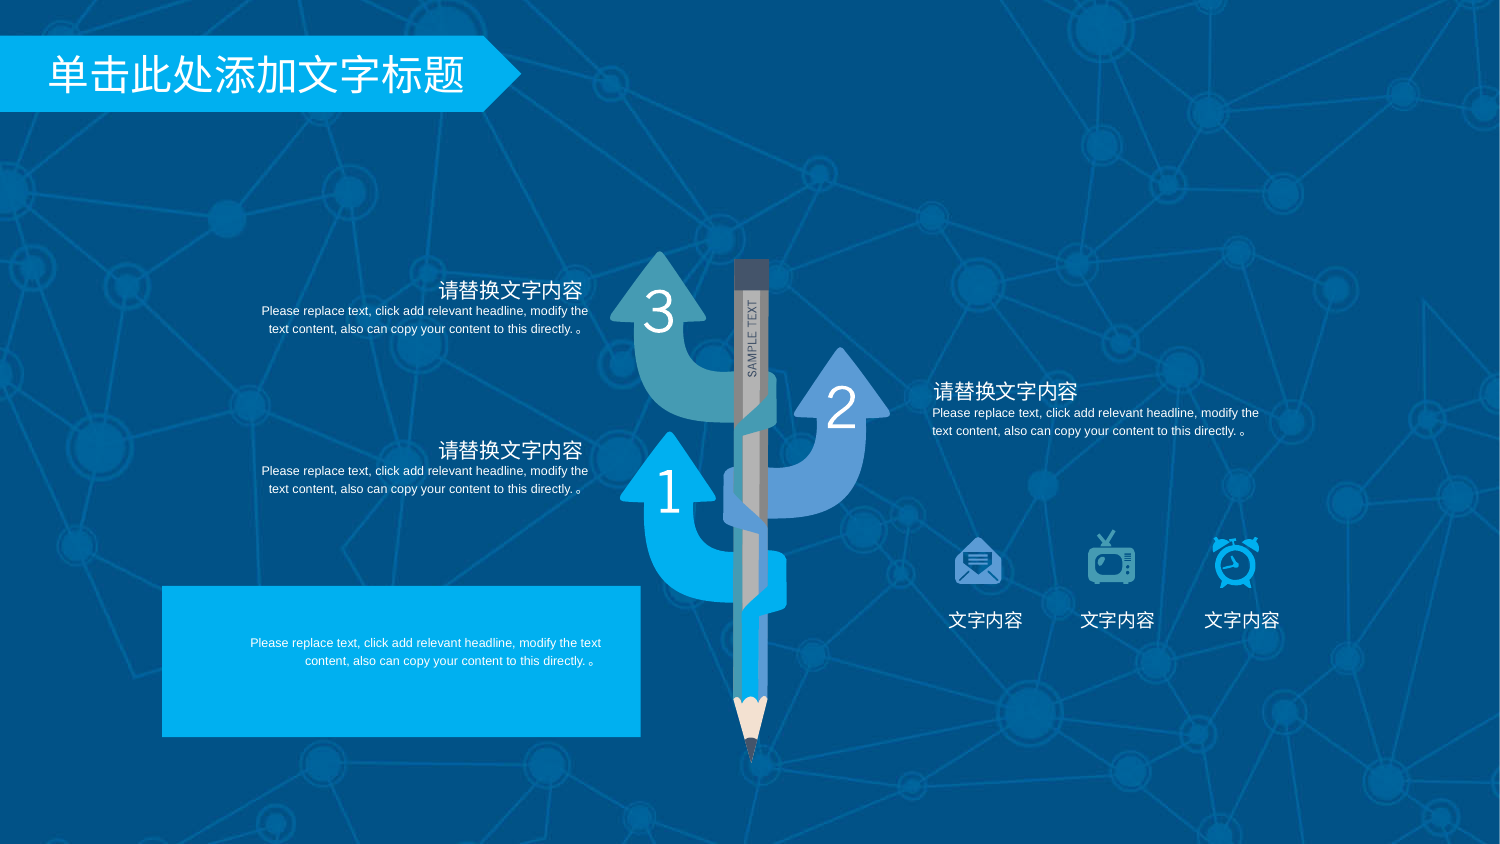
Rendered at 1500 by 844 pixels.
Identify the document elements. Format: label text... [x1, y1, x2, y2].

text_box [162, 585, 641, 738]
text_box [1088, 529, 1135, 584]
text_box [1212, 536, 1256, 588]
text_box [1241, 536, 1259, 553]
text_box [607, 249, 893, 763]
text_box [230, 425, 604, 505]
text_box 文字内容 [1193, 599, 1291, 637]
picture [0, 0, 1500, 844]
text_box 文字内容 [1068, 599, 1166, 637]
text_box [917, 366, 1291, 447]
text_box 文字内容 [937, 599, 1035, 637]
text_box [955, 537, 1002, 584]
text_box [230, 265, 604, 345]
